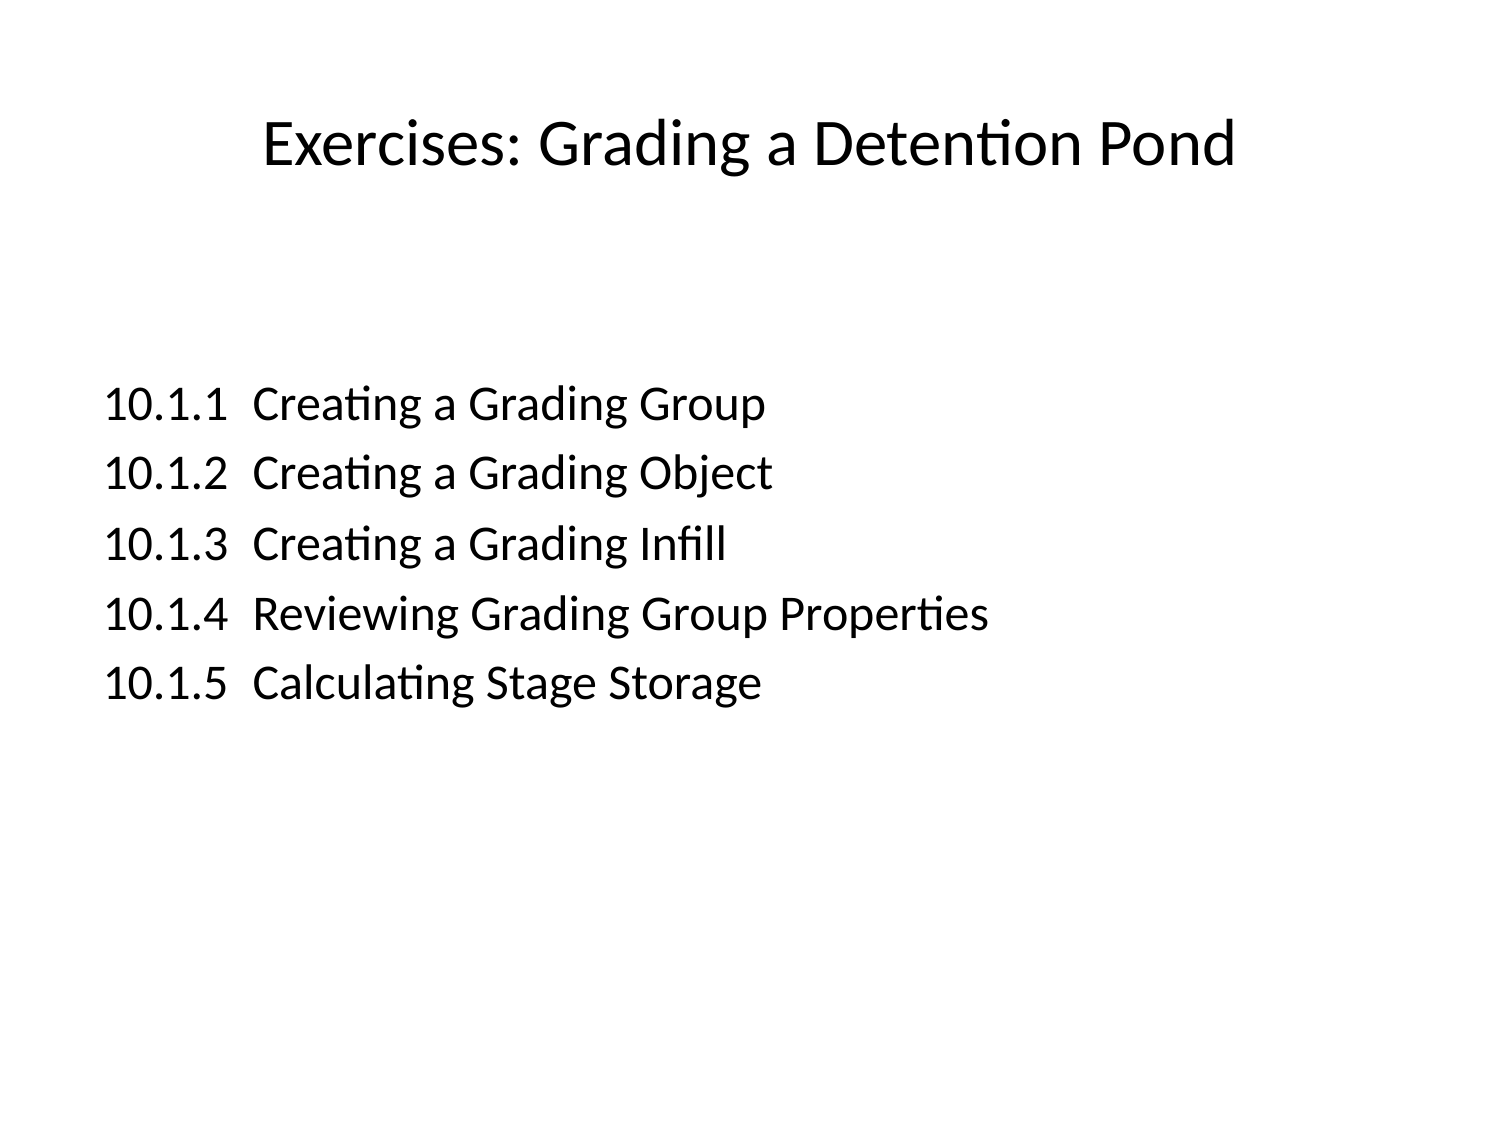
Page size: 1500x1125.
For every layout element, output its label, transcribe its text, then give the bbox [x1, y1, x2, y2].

list 10.1.1 Creating a Grading Group 10.1.2 Creating a Grading Object 10.1.3 Creating a Grading Infill 10.1.4 Reviewing Grading Group Properties 10.1.5 Calculating Stage Storage [87, 362, 1425, 875]
title Exercises: Grading a Detention Pond [75, 45, 1425, 233]
